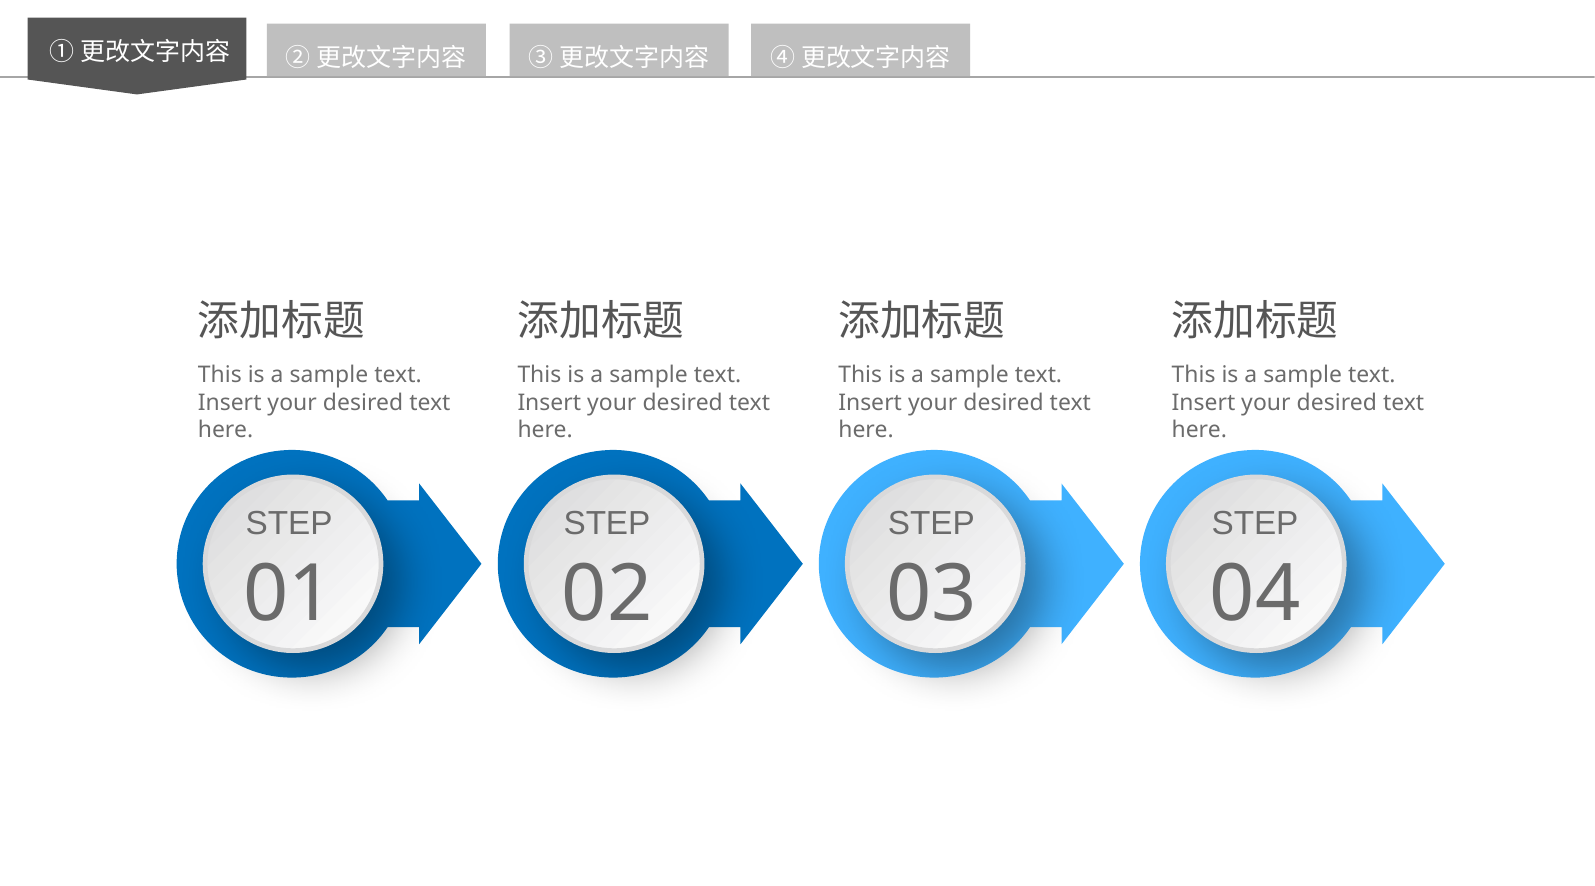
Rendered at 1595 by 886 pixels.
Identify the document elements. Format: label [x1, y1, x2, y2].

text_box [497, 449, 804, 678]
text_box [823, 286, 1139, 424]
text_box [0, 17, 310, 95]
text_box [182, 286, 499, 424]
text_box [313, 23, 1595, 77]
text_box [176, 449, 482, 678]
text_box [502, 286, 818, 424]
text_box [818, 449, 1125, 678]
text_box [1139, 449, 1445, 678]
text_box [1156, 286, 1472, 424]
